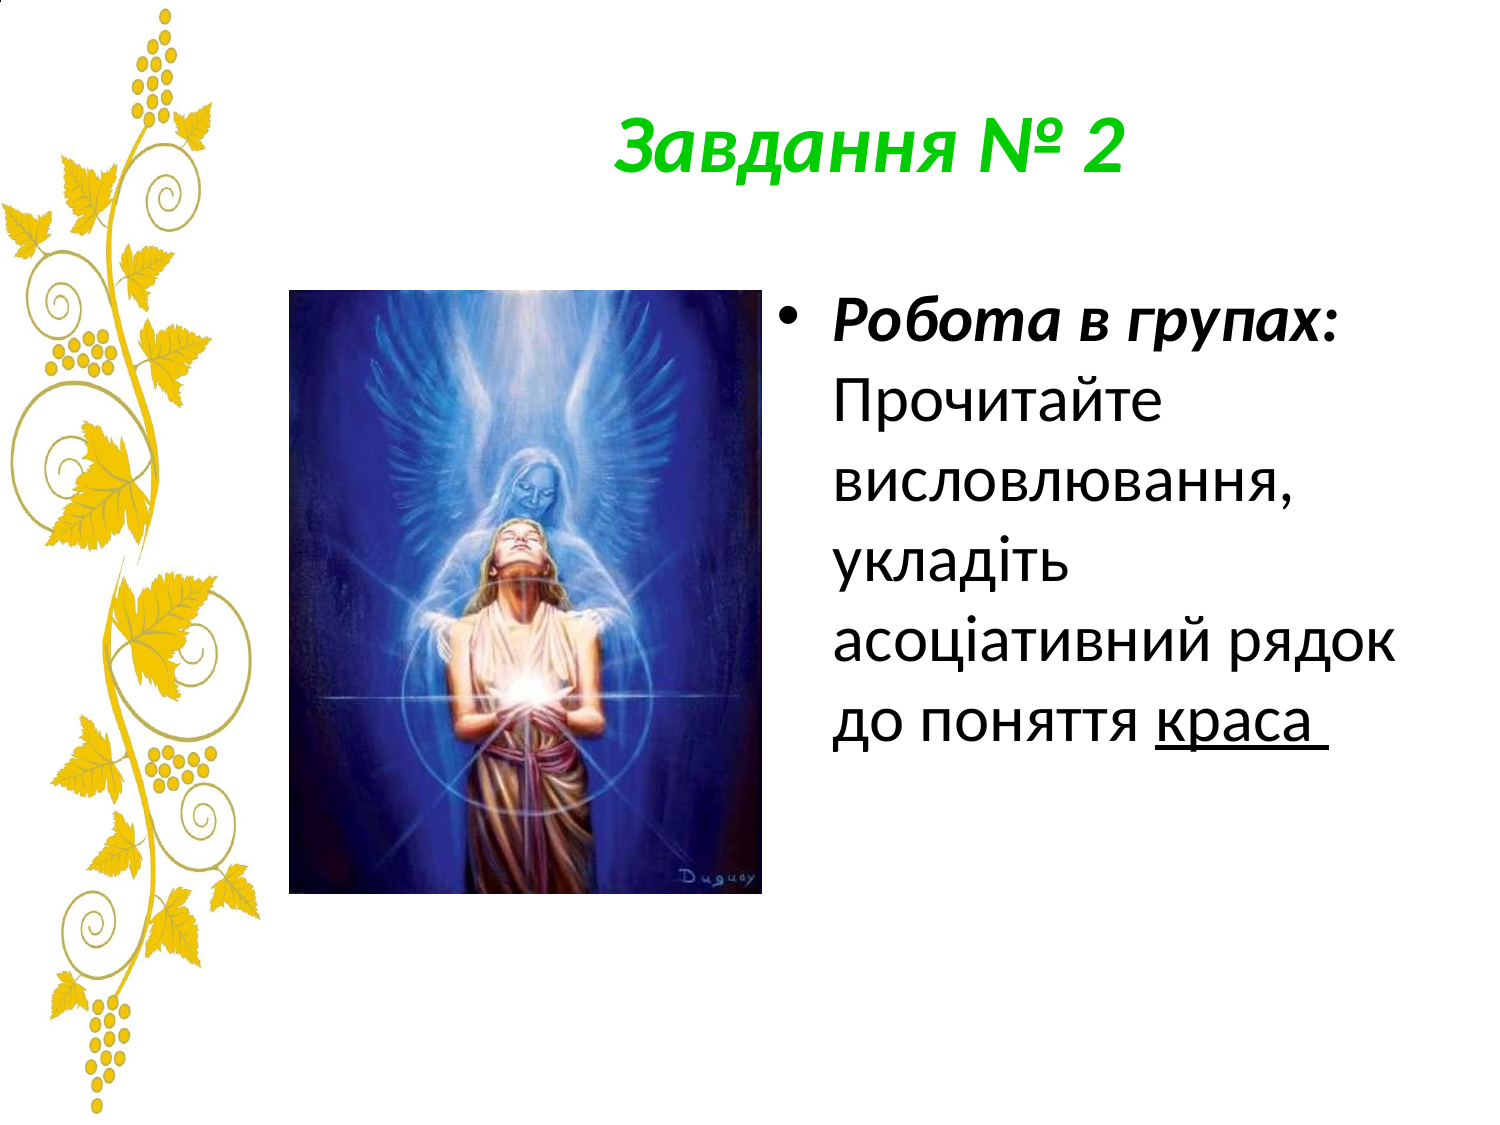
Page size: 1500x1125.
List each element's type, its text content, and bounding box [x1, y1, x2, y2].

picture [0, 0, 266, 1125]
title Завдання № 2 [312, 45, 1425, 233]
list Робота в групах: Прочитайте висловлювання, укладіть асоціативний рядок до поняття краса [761, 267, 1425, 1059]
picture [289, 290, 762, 894]
